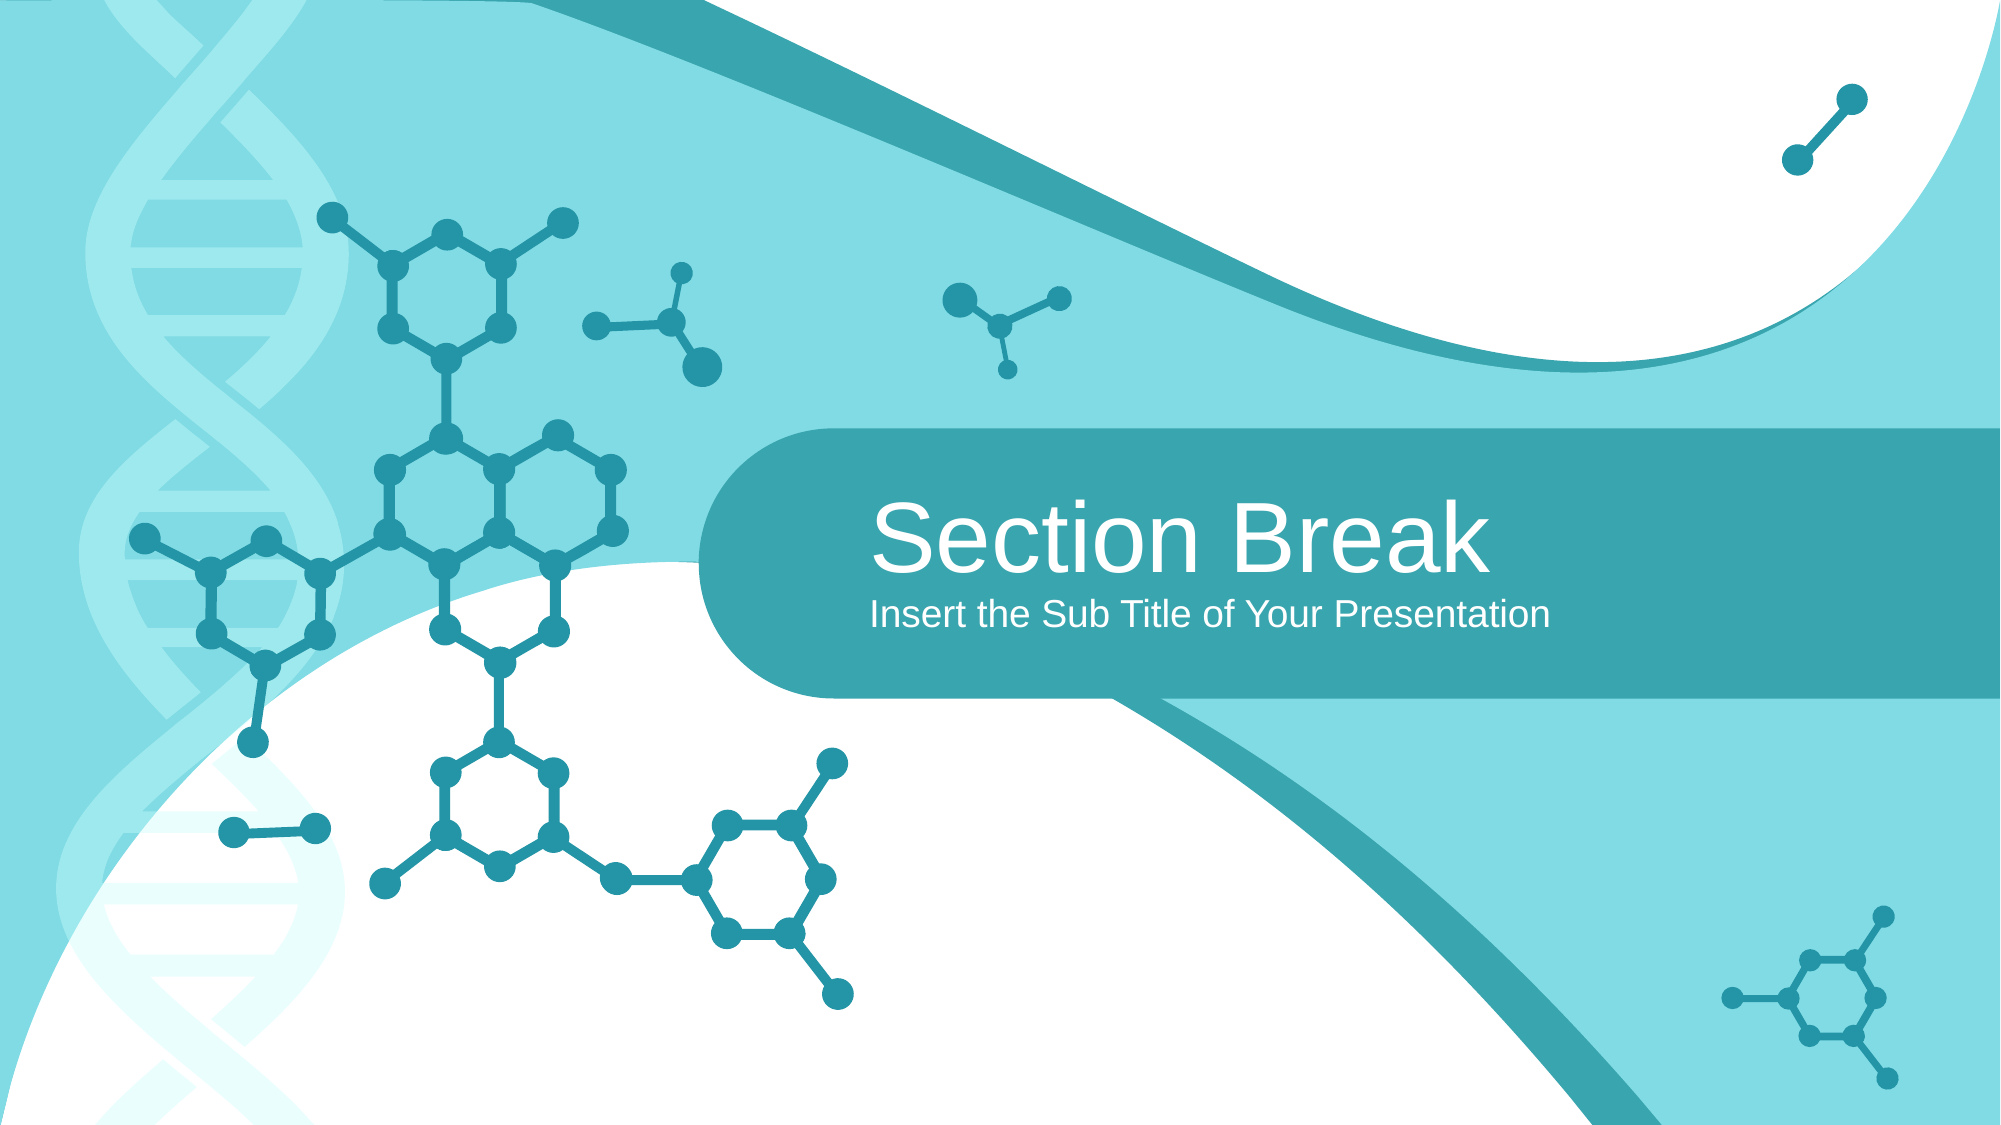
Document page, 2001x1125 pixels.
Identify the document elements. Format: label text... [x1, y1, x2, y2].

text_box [936, 240, 1064, 375]
text_box Insert the Sub Title of Your Presentation [855, 580, 2000, 643]
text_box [164, 201, 855, 1028]
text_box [1700, 903, 1910, 1092]
text_box Section Break [855, 465, 2000, 580]
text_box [1755, 99, 1892, 159]
text_box [855, 427, 2000, 465]
text_box [855, 643, 2000, 700]
